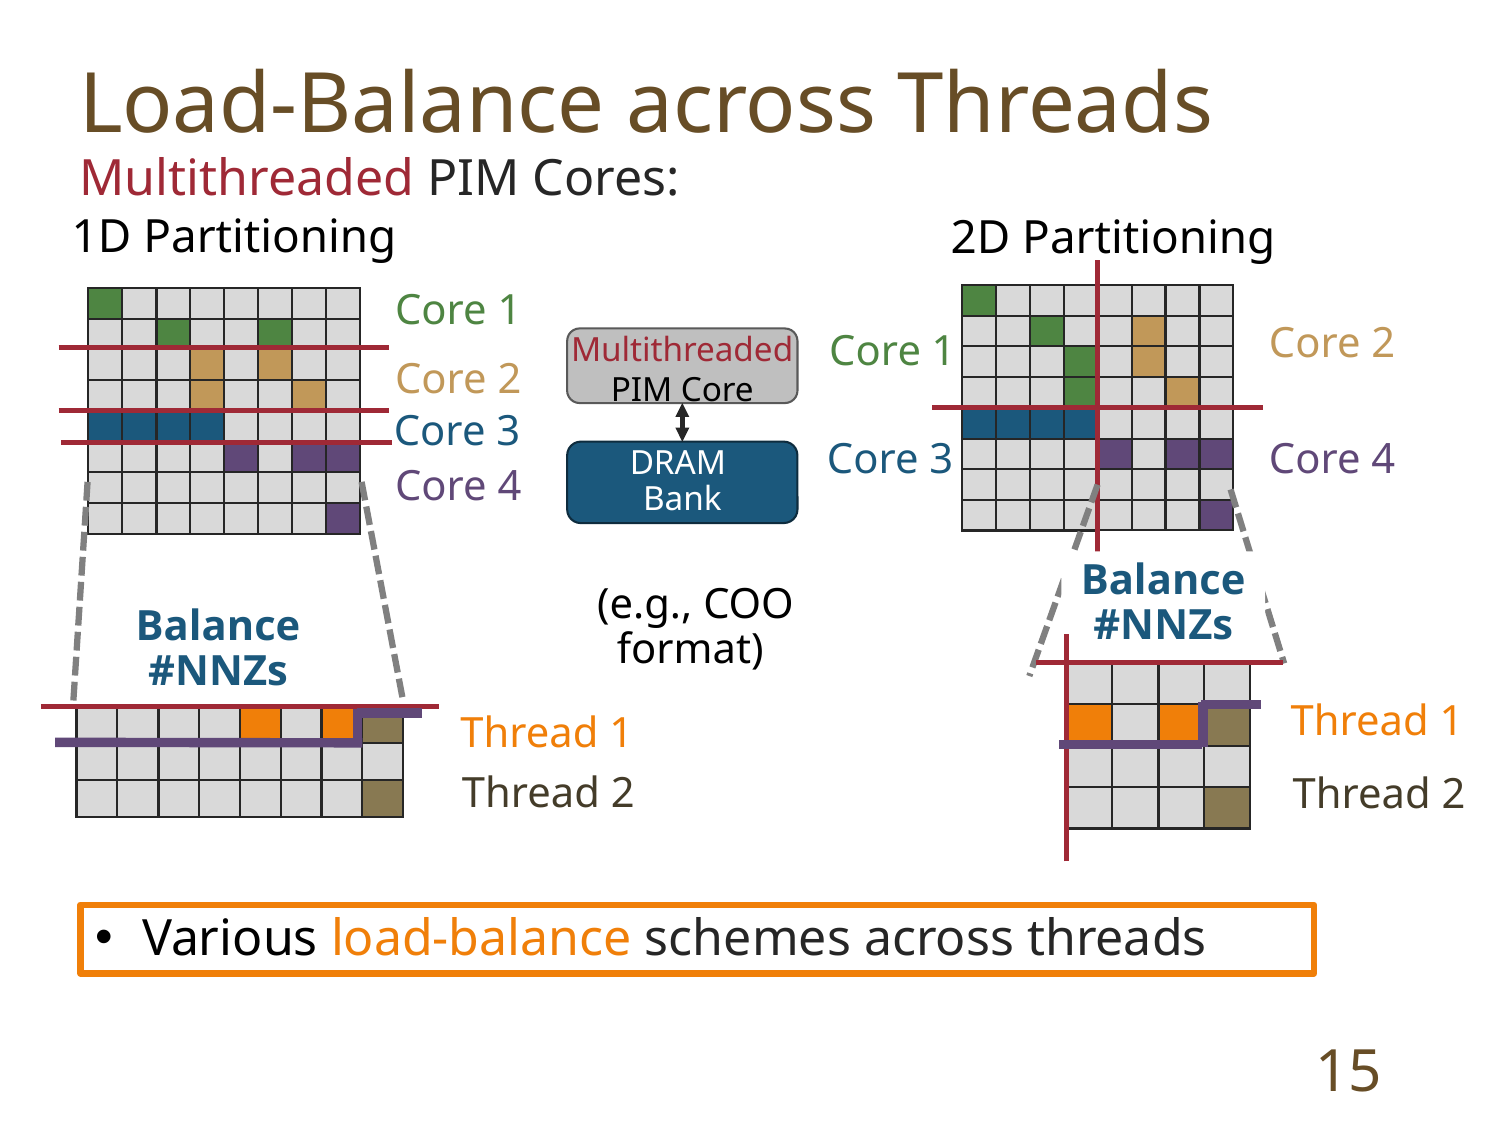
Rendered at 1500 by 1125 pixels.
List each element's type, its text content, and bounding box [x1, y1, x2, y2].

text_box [40, 703, 667, 837]
text_box Various load-balance schemes across threads [80, 904, 1314, 974]
text_box Balance #NNZs [1098, 561, 1230, 634]
text_box 1D Partitioning [56, 205, 412, 270]
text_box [58, 280, 535, 534]
text_box 2D Partitioning [935, 206, 1291, 259]
text_box Load-Balance across Threads [64, 36, 1430, 138]
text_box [813, 259, 1409, 561]
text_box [1230, 489, 1285, 634]
text_box (e.g., COO format) [580, 575, 811, 680]
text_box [1036, 634, 1478, 862]
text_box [361, 481, 404, 702]
list Multithreaded PIM Cores: [64, 138, 1430, 1007]
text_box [567, 328, 798, 524]
text_box Balance #NNZs [116, 596, 320, 702]
slide_number 15 [1059, 1042, 1397, 1103]
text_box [1029, 484, 1098, 677]
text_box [73, 481, 88, 703]
